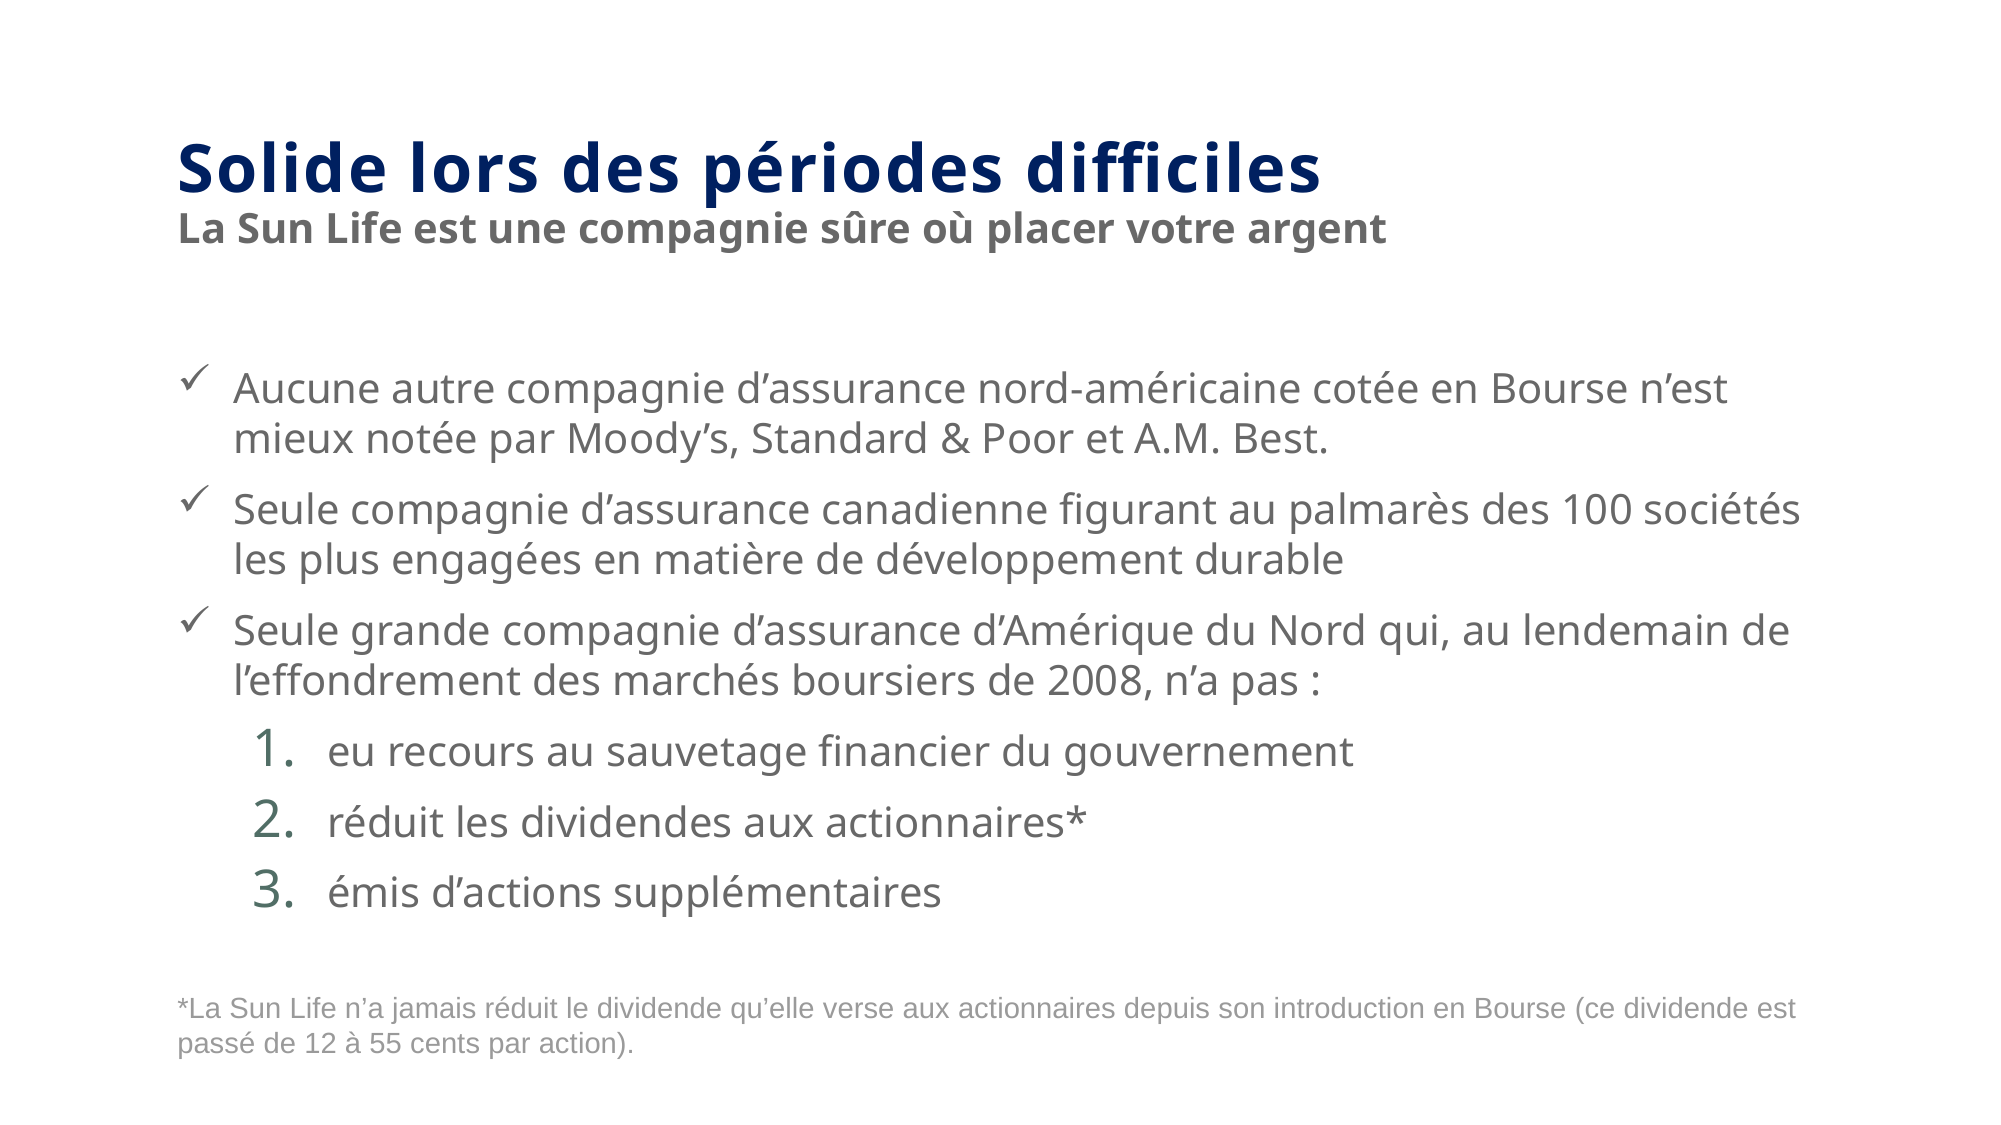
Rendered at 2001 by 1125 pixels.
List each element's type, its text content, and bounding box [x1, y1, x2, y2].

text_box *La Sun Life n’a jamais réduit le dividende qu’elle verse aux actionnaires depuis son introduction en Bourse (ce dividende est passé de 12 à 55 cents par action). [162, 981, 1818, 1067]
text_box Aucune autre compagnie d’assurance nord-américaine cotée en Bourse n’est mieux notée par Moody’s, Standard & Poor et A.M. Best. Seule compagnie d’assurance canadienne figurant au palmarès des 100 sociétés les plus engagées en matière de développement durable Seule grande compagnie d’assurance d’Amérique du Nord qui, au lendemain de l’effondrement des marchés boursiers de 2008, n’a pas : eu recours au sauvetage financier du gouvernement réduit les dividendes aux actionnaires* émis d’actions supplémentaires [162, 354, 1874, 924]
title Solide lors des périodes difficiles La Sun Life est une compagnie sûre où placer votre argent [162, 84, 1888, 303]
